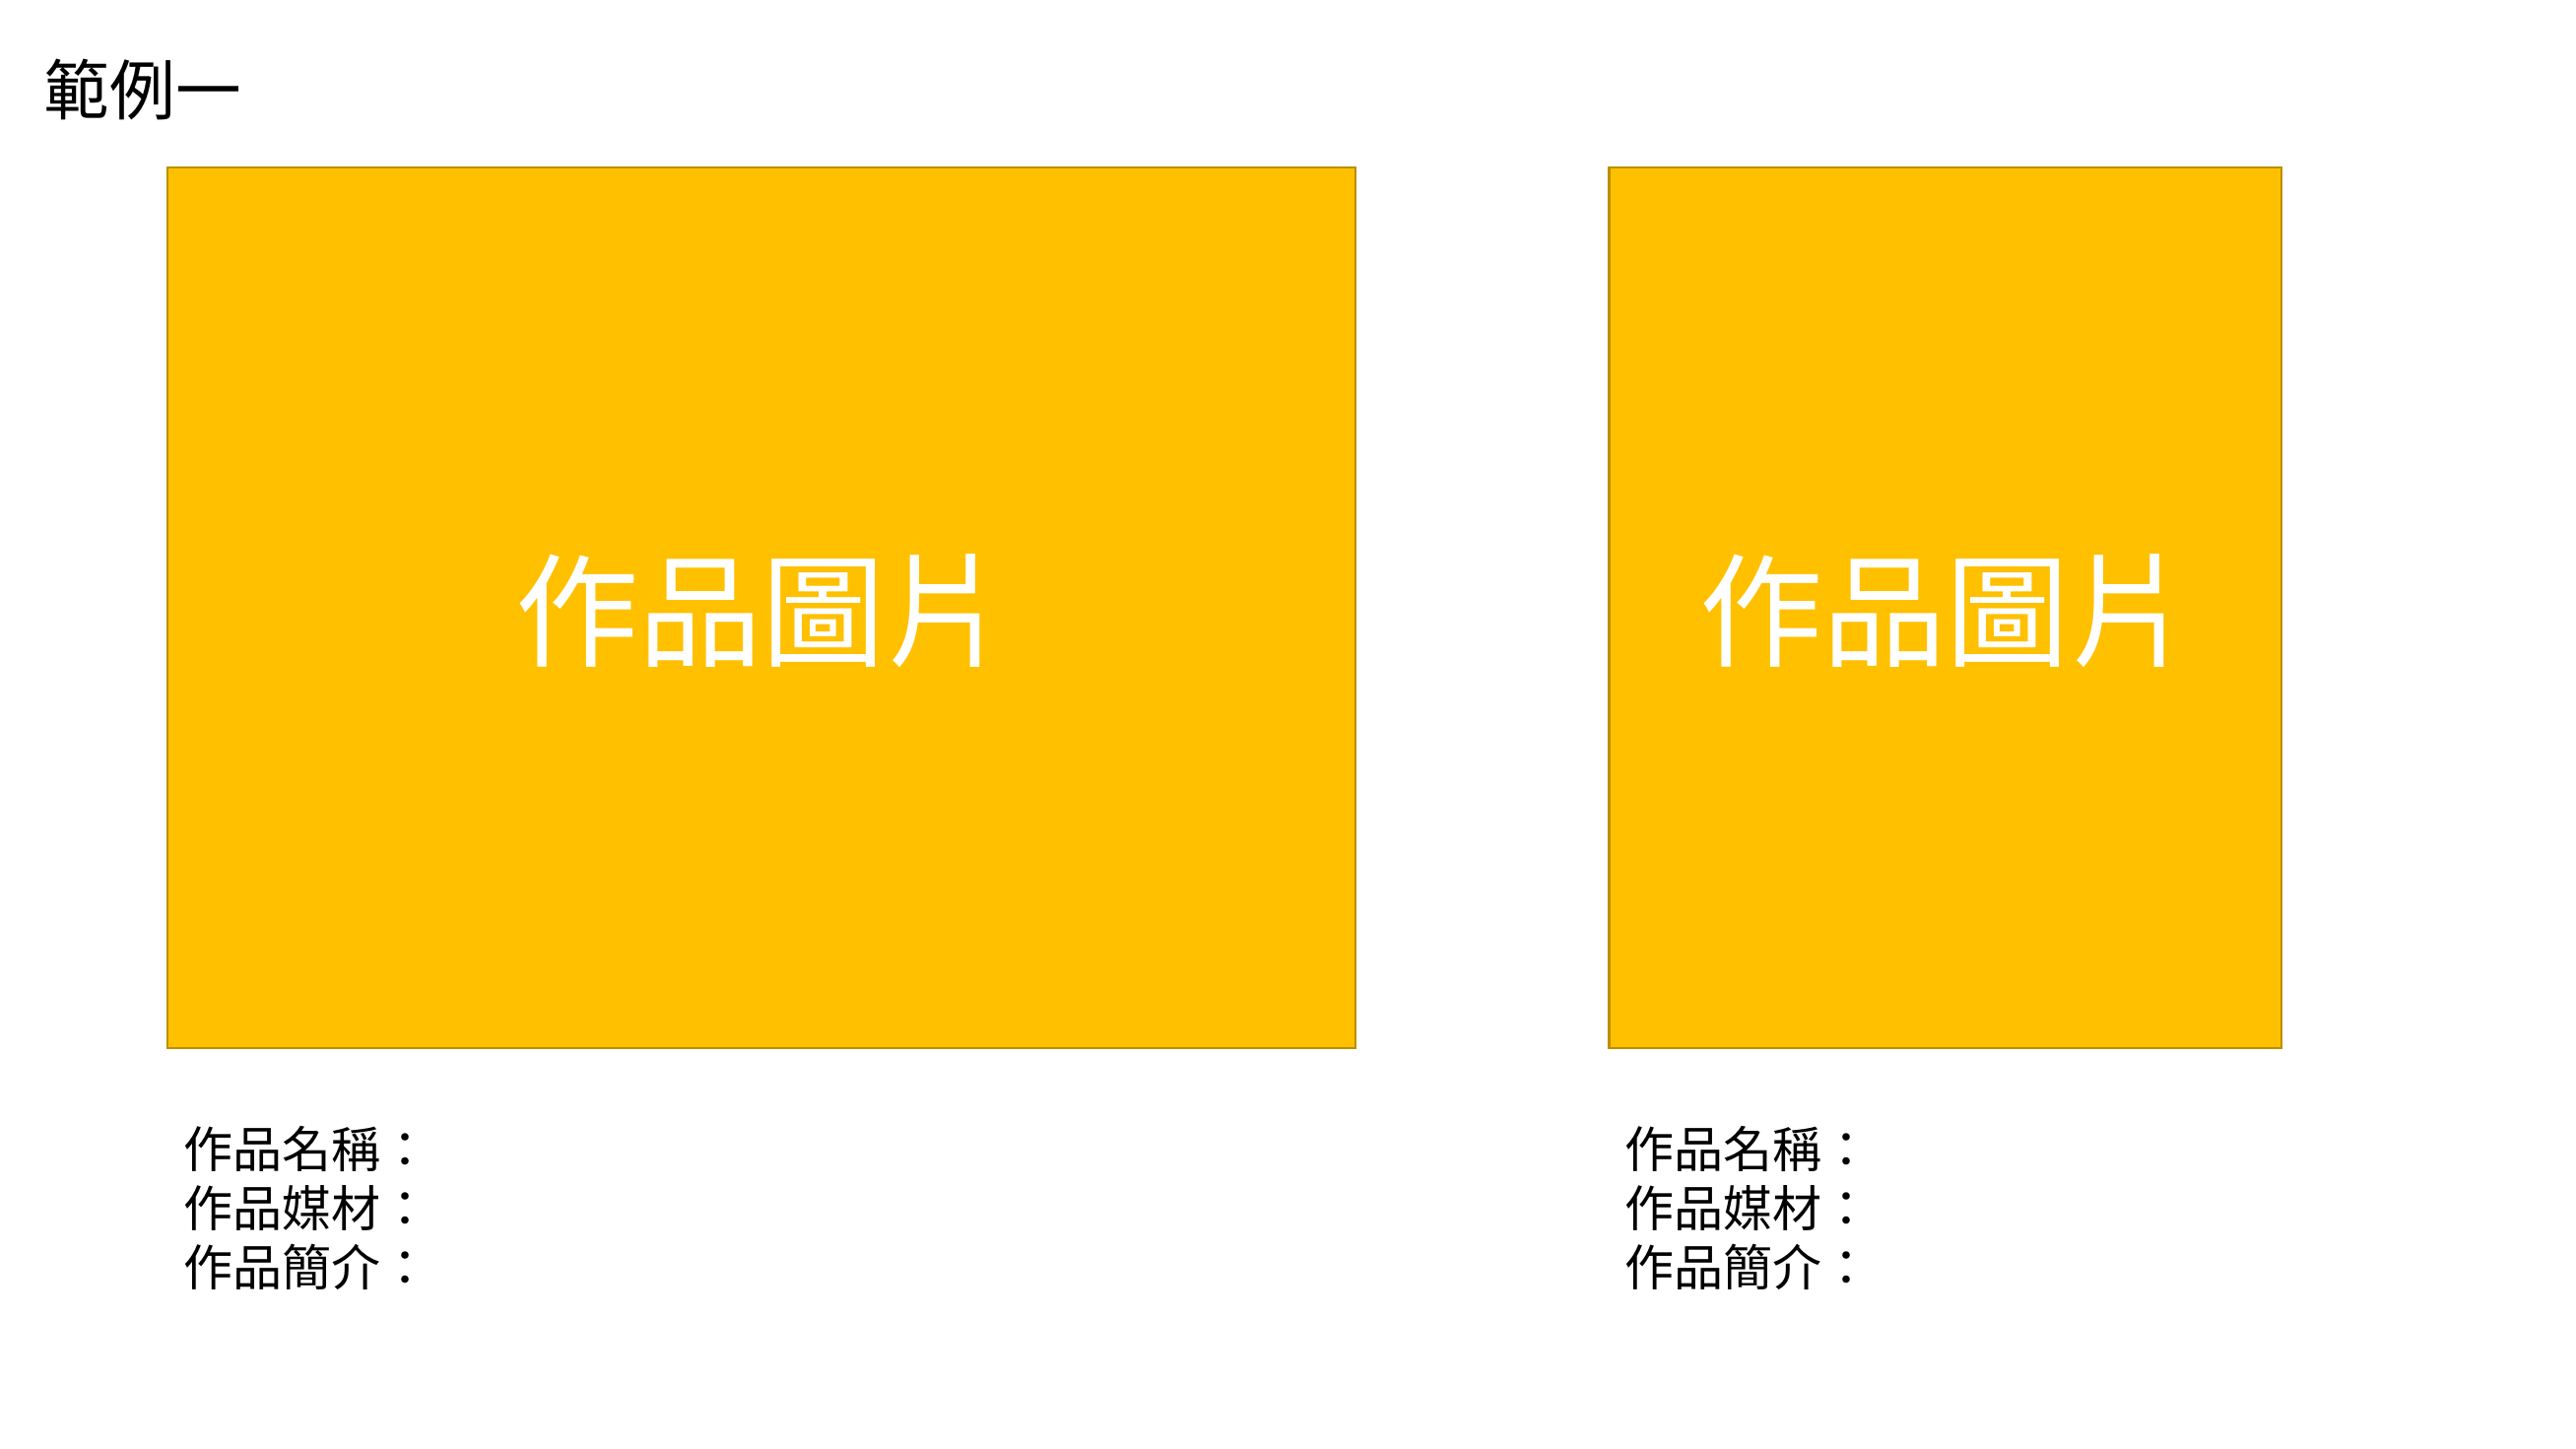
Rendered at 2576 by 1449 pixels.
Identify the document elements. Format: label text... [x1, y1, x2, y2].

text_box 作品名稱： 作品媒材： 作品簡介： [168, 1110, 445, 1303]
text_box 範例一 [29, 41, 256, 136]
text_box 作品圖片 [166, 166, 1356, 1049]
text_box 作品名稱： 作品媒材： 作品簡介： [1611, 1110, 1886, 1303]
text_box 作品圖片 [1608, 166, 2282, 1049]
